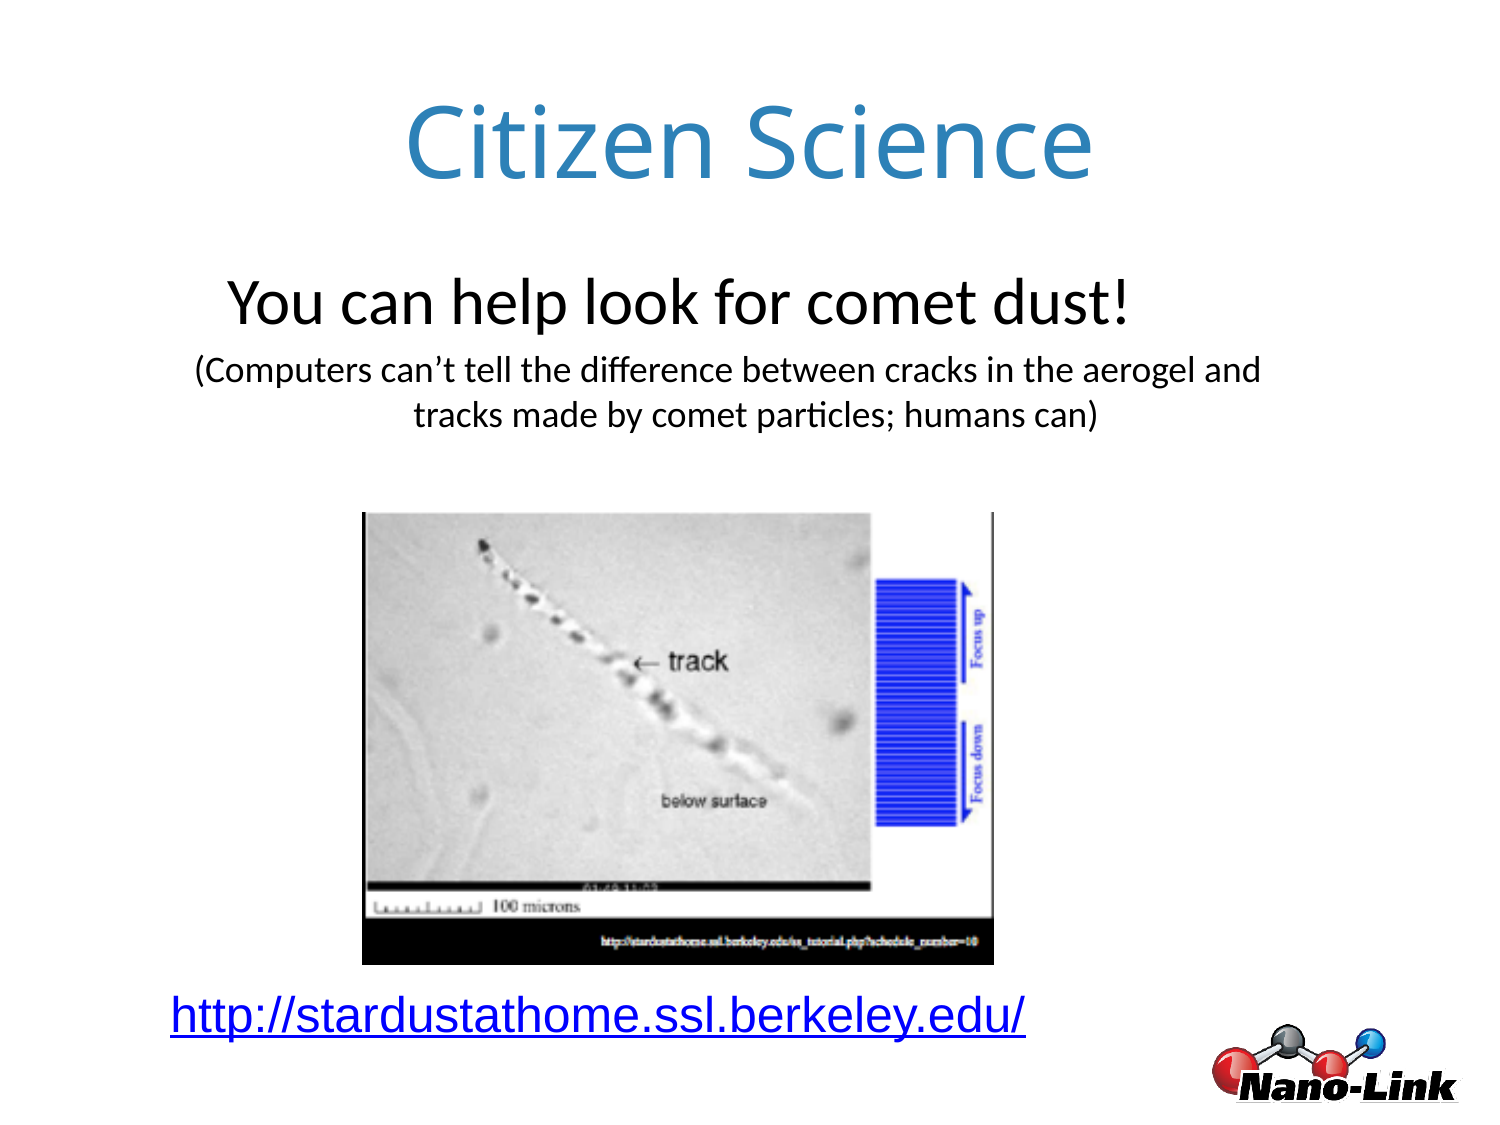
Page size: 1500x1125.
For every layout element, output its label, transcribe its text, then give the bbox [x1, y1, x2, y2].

title Citizen Science [75, 45, 1425, 233]
picture [362, 512, 994, 965]
picture [1212, 1024, 1463, 1103]
text_box http://stardustathome.ssl.berkeley.edu/ [141, 974, 1041, 1095]
list You can help look for comet dust! (Computers can’t tell the difference between cracks in the aerogel and tracks made by comet particles; humans can) [156, 249, 1300, 945]
